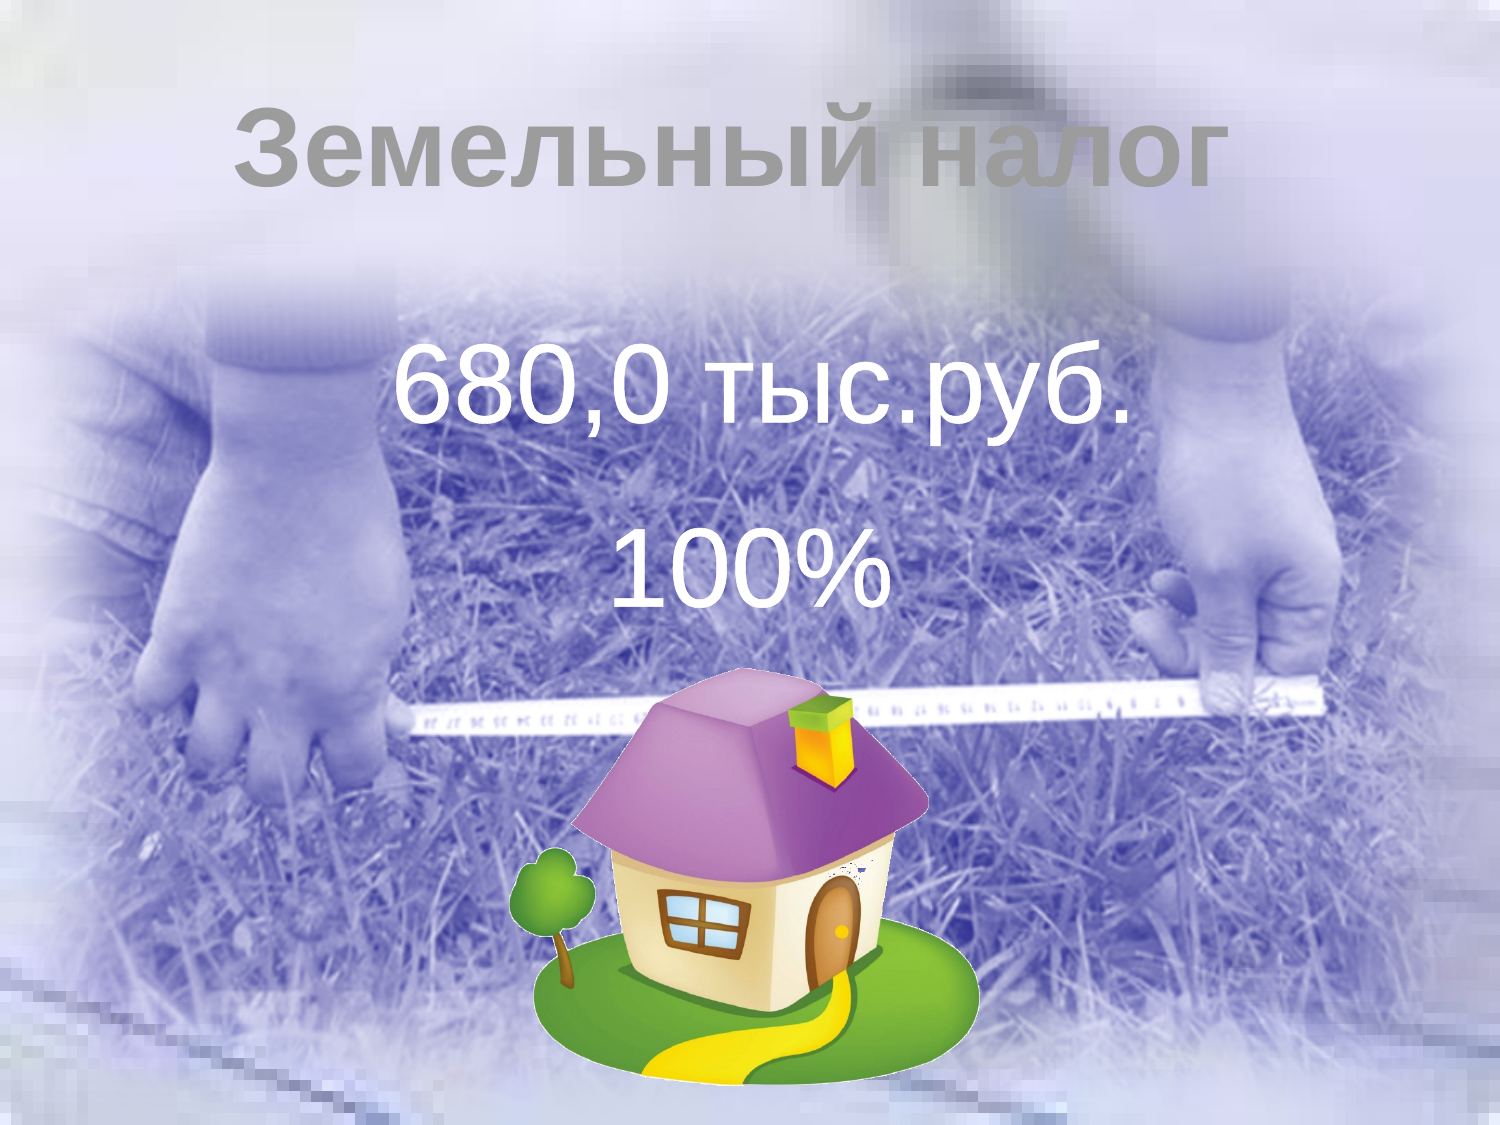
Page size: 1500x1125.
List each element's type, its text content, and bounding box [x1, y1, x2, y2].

picture [0, 0, 1500, 1125]
text_box Земельный налог [112, 66, 1353, 217]
